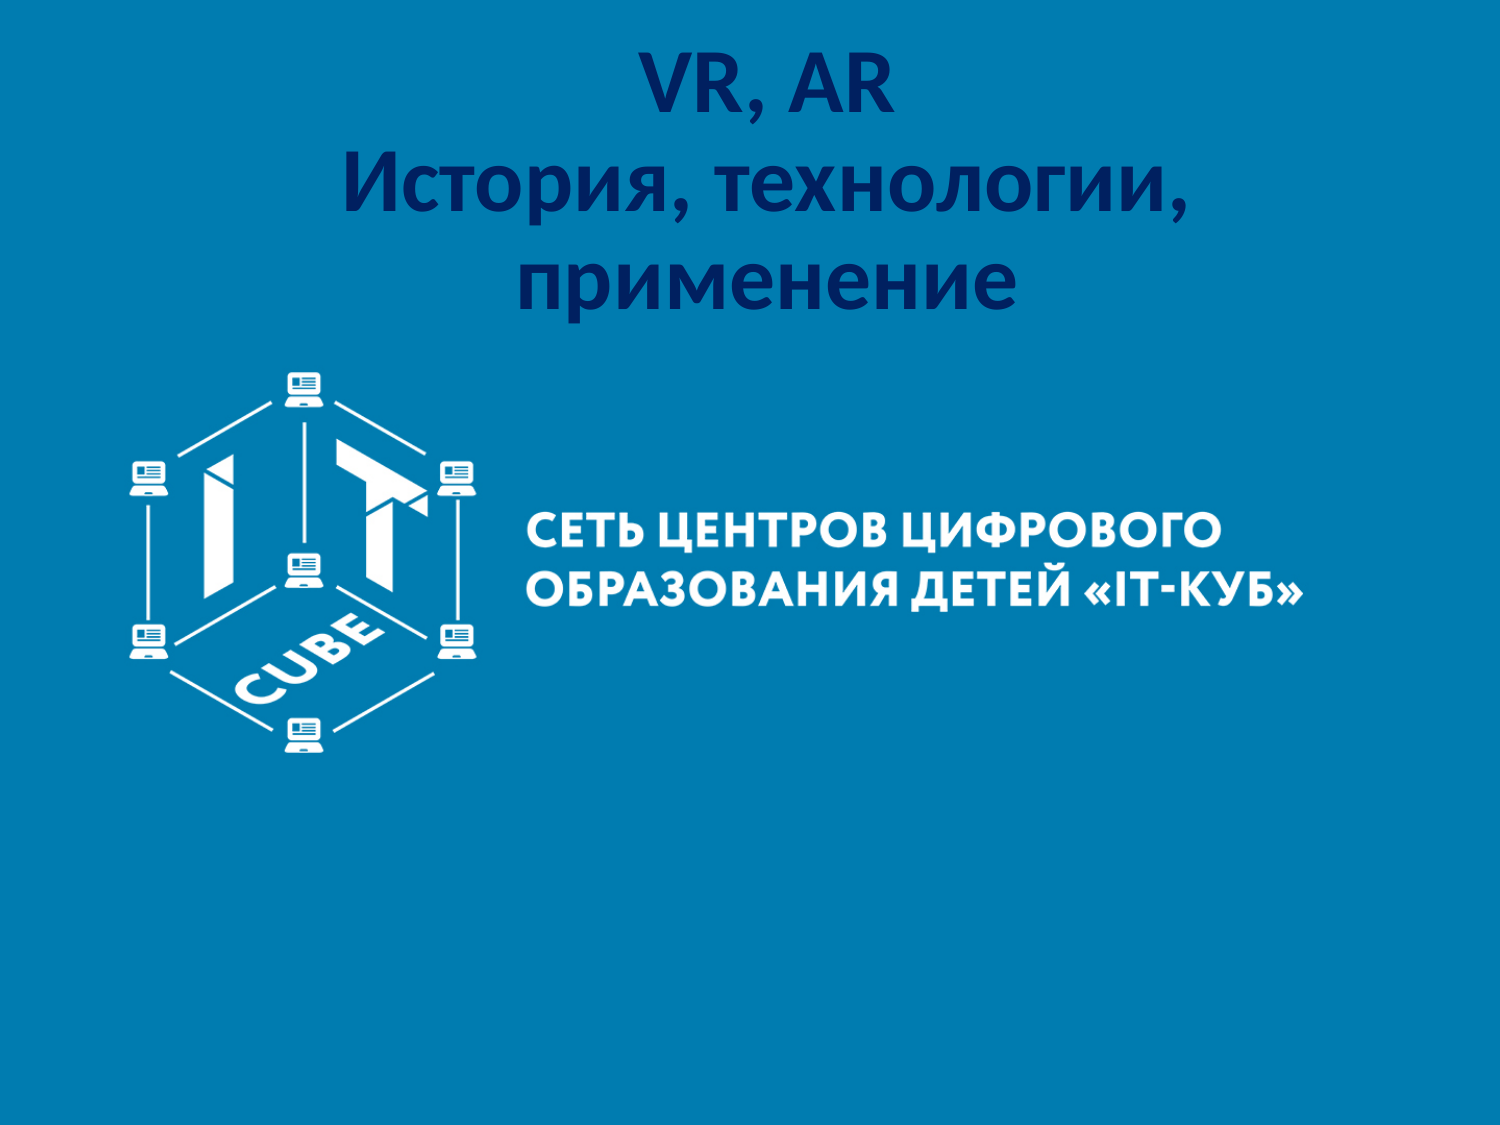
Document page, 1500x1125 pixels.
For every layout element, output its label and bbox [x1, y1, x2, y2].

picture [207, 455, 233, 484]
picture [675, 199, 687, 222]
picture [530, 167, 570, 225]
picture [1021, 513, 1045, 547]
picture [521, 265, 558, 308]
picture [333, 673, 434, 732]
picture [600, 572, 624, 606]
picture [1173, 199, 1185, 222]
picture [953, 572, 973, 606]
picture [404, 167, 437, 211]
picture [438, 624, 476, 659]
picture [759, 513, 787, 547]
picture [850, 53, 892, 111]
picture [1278, 583, 1302, 604]
picture [1182, 572, 1210, 606]
picture [1131, 572, 1159, 606]
picture [1250, 572, 1272, 606]
picture [579, 167, 618, 210]
picture [1185, 512, 1221, 547]
picture [130, 461, 168, 496]
picture [697, 513, 718, 547]
picture [733, 265, 772, 309]
picture [527, 571, 563, 606]
picture [927, 265, 966, 308]
picture [130, 624, 168, 659]
picture [792, 513, 816, 547]
picture [409, 496, 428, 516]
picture [175, 586, 275, 645]
picture [1120, 512, 1156, 547]
picture [877, 265, 915, 308]
picture [1092, 512, 1115, 547]
picture [1011, 572, 1031, 606]
picture [262, 650, 317, 683]
picture [178, 402, 272, 457]
picture [1085, 583, 1109, 604]
picture [1039, 572, 1069, 606]
picture [1071, 167, 1110, 210]
picture [941, 513, 971, 547]
picture [864, 512, 886, 547]
picture [347, 152, 395, 210]
picture [690, 571, 726, 606]
picture [1122, 167, 1161, 210]
picture [759, 572, 793, 606]
picture [285, 553, 323, 587]
picture [753, 167, 792, 211]
picture [440, 167, 474, 210]
picture [285, 718, 323, 752]
picture [300, 634, 350, 664]
picture [836, 572, 865, 606]
picture [1212, 572, 1244, 606]
picture [587, 513, 615, 547]
picture [820, 512, 856, 547]
picture [671, 265, 723, 308]
picture [988, 167, 1030, 211]
picture [1162, 585, 1174, 592]
picture [1049, 512, 1086, 547]
picture [660, 513, 692, 553]
picture [715, 167, 749, 210]
picture [977, 512, 1015, 547]
picture [1163, 513, 1183, 547]
picture [732, 571, 755, 606]
picture [170, 671, 273, 731]
picture [903, 513, 935, 553]
picture [527, 512, 556, 547]
picture [1044, 563, 1064, 571]
picture [619, 265, 658, 308]
picture [285, 373, 323, 407]
picture [871, 571, 897, 606]
picture [562, 513, 582, 547]
picture [570, 572, 592, 606]
picture [891, 167, 933, 211]
picture [798, 572, 826, 606]
picture [912, 572, 947, 611]
picture [438, 461, 476, 496]
picture [627, 167, 663, 210]
picture [620, 513, 644, 547]
picture [976, 265, 1015, 309]
picture [336, 440, 426, 511]
picture [977, 572, 1005, 606]
picture [843, 167, 881, 210]
picture [750, 100, 762, 123]
picture [639, 53, 691, 111]
picture [725, 513, 753, 547]
picture [478, 167, 520, 211]
picture [1117, 572, 1124, 606]
picture [331, 614, 384, 645]
picture [937, 167, 979, 211]
picture [698, 53, 740, 111]
picture [1038, 167, 1064, 210]
picture [797, 167, 833, 210]
picture [829, 265, 868, 309]
picture [204, 473, 233, 598]
picture [367, 503, 393, 591]
picture [623, 572, 658, 606]
picture [781, 265, 819, 308]
picture [337, 586, 426, 639]
picture [661, 571, 684, 606]
picture [790, 53, 842, 111]
picture [335, 402, 425, 455]
picture [569, 265, 609, 323]
picture [235, 674, 286, 704]
